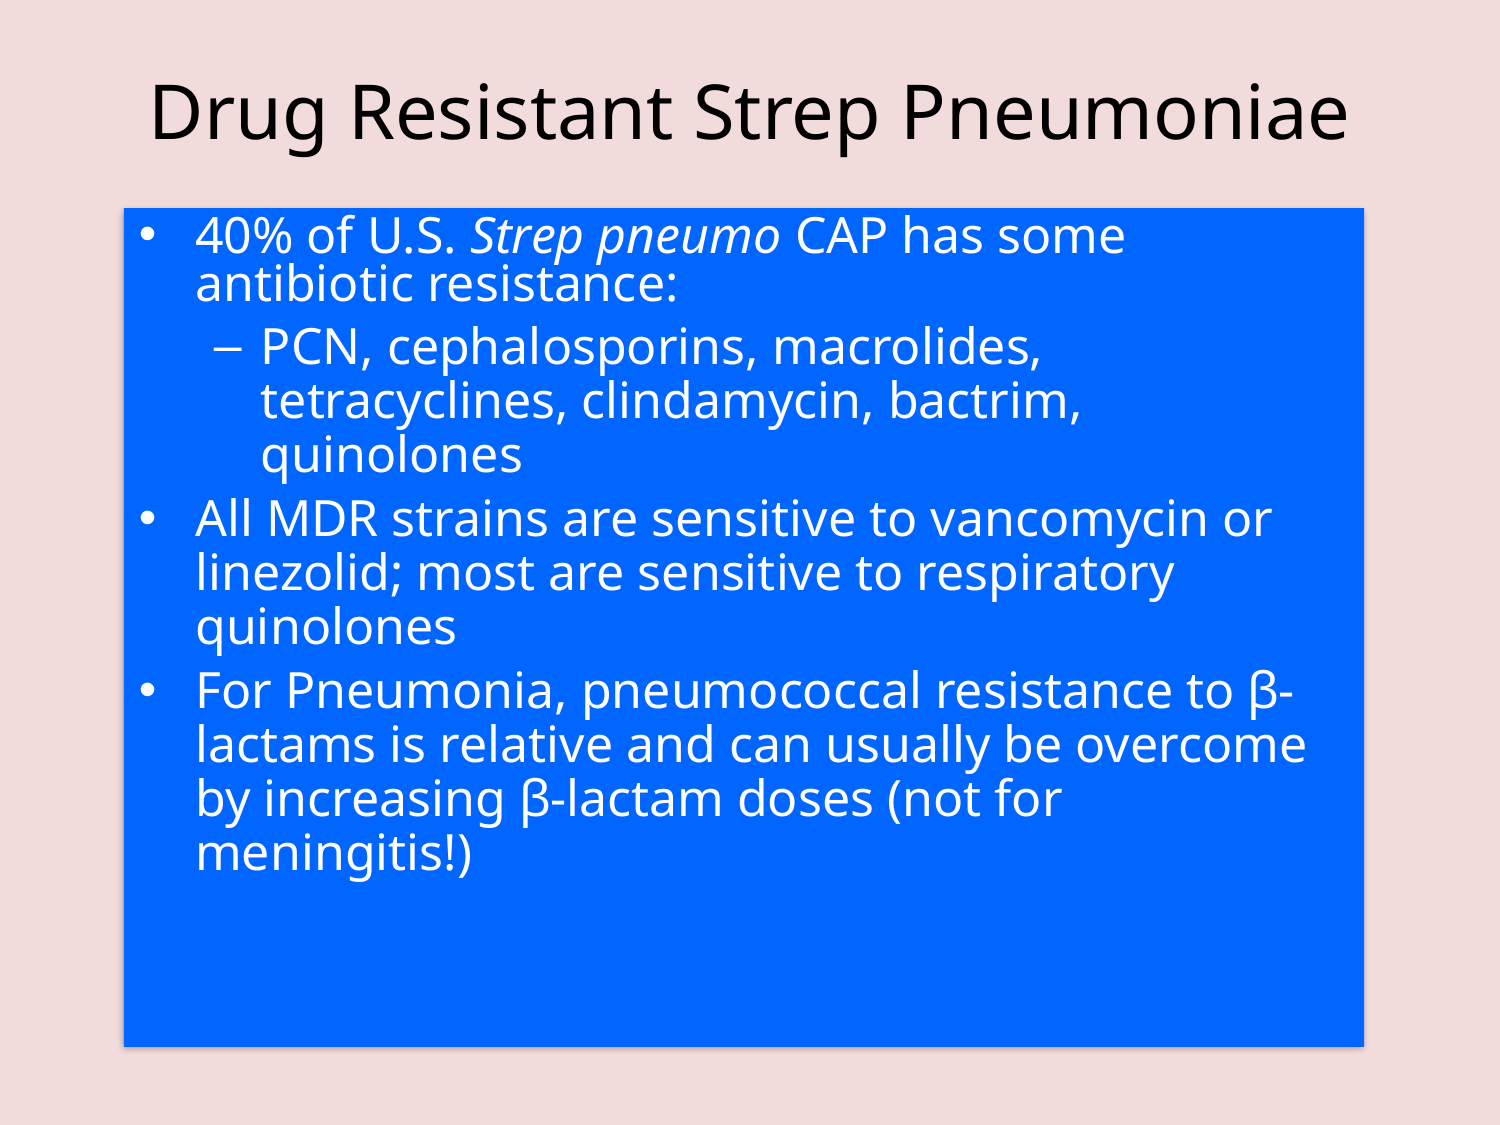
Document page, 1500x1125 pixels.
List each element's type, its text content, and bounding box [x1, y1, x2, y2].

title Drug Resistant Strep Pneumoniae [75, 45, 1425, 173]
list 40% of U.S. Strep pneumo CAP has some antibiotic resistance: PCN, cephalosporins, macrolides, tetracyclines, clindamycin, bactrim, quinolones All MDR strains are sensitive to vancomycin or linezolid; most are sensitive to respiratory quinolones For Pneumonia, pneumococcal resistance to β-lactams is relative and can usually be overcome by increasing β-lactam doses (not for meningitis!) [123, 208, 1365, 1047]
